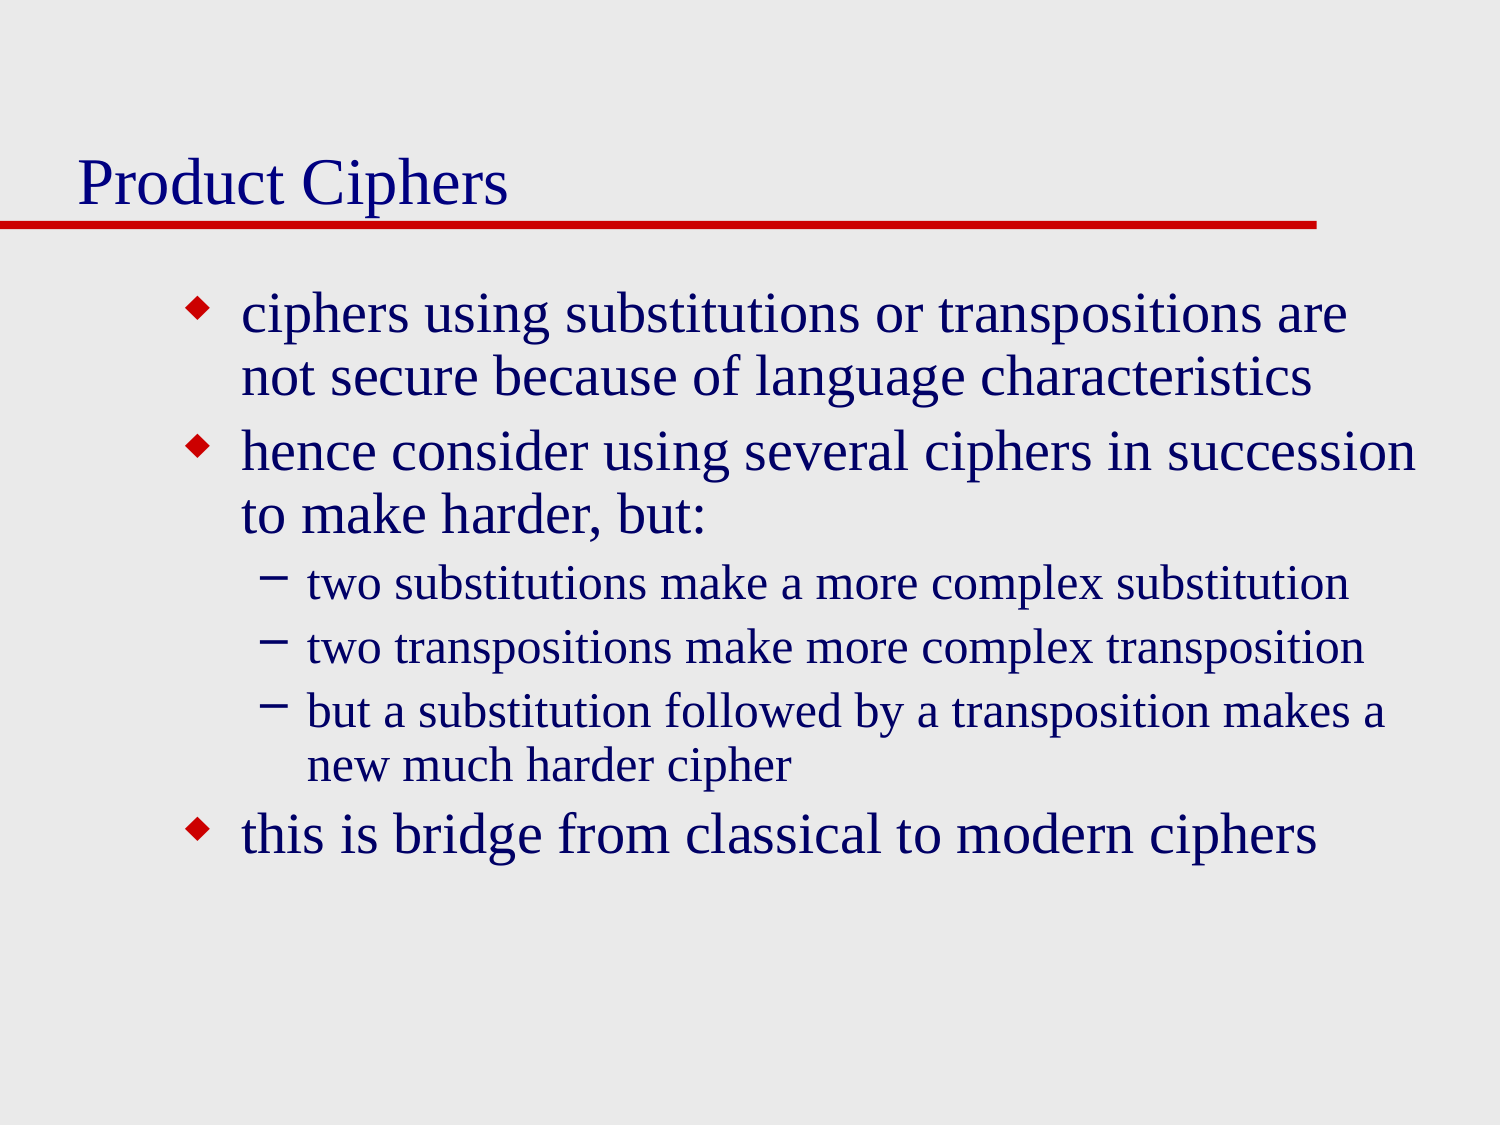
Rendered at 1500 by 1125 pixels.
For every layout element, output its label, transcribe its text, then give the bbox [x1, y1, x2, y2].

title Product Ciphers [62, 43, 1338, 226]
list ciphers using substitutions or transpositions are not secure because of language characteristics hence consider using several ciphers in succession to make harder, but: two substitutions make a more complex substitution two transpositions make more complex transposition but a substitution followed by a transposition makes a new much harder cipher this is bridge from classical to modern ciphers [169, 274, 1438, 951]
